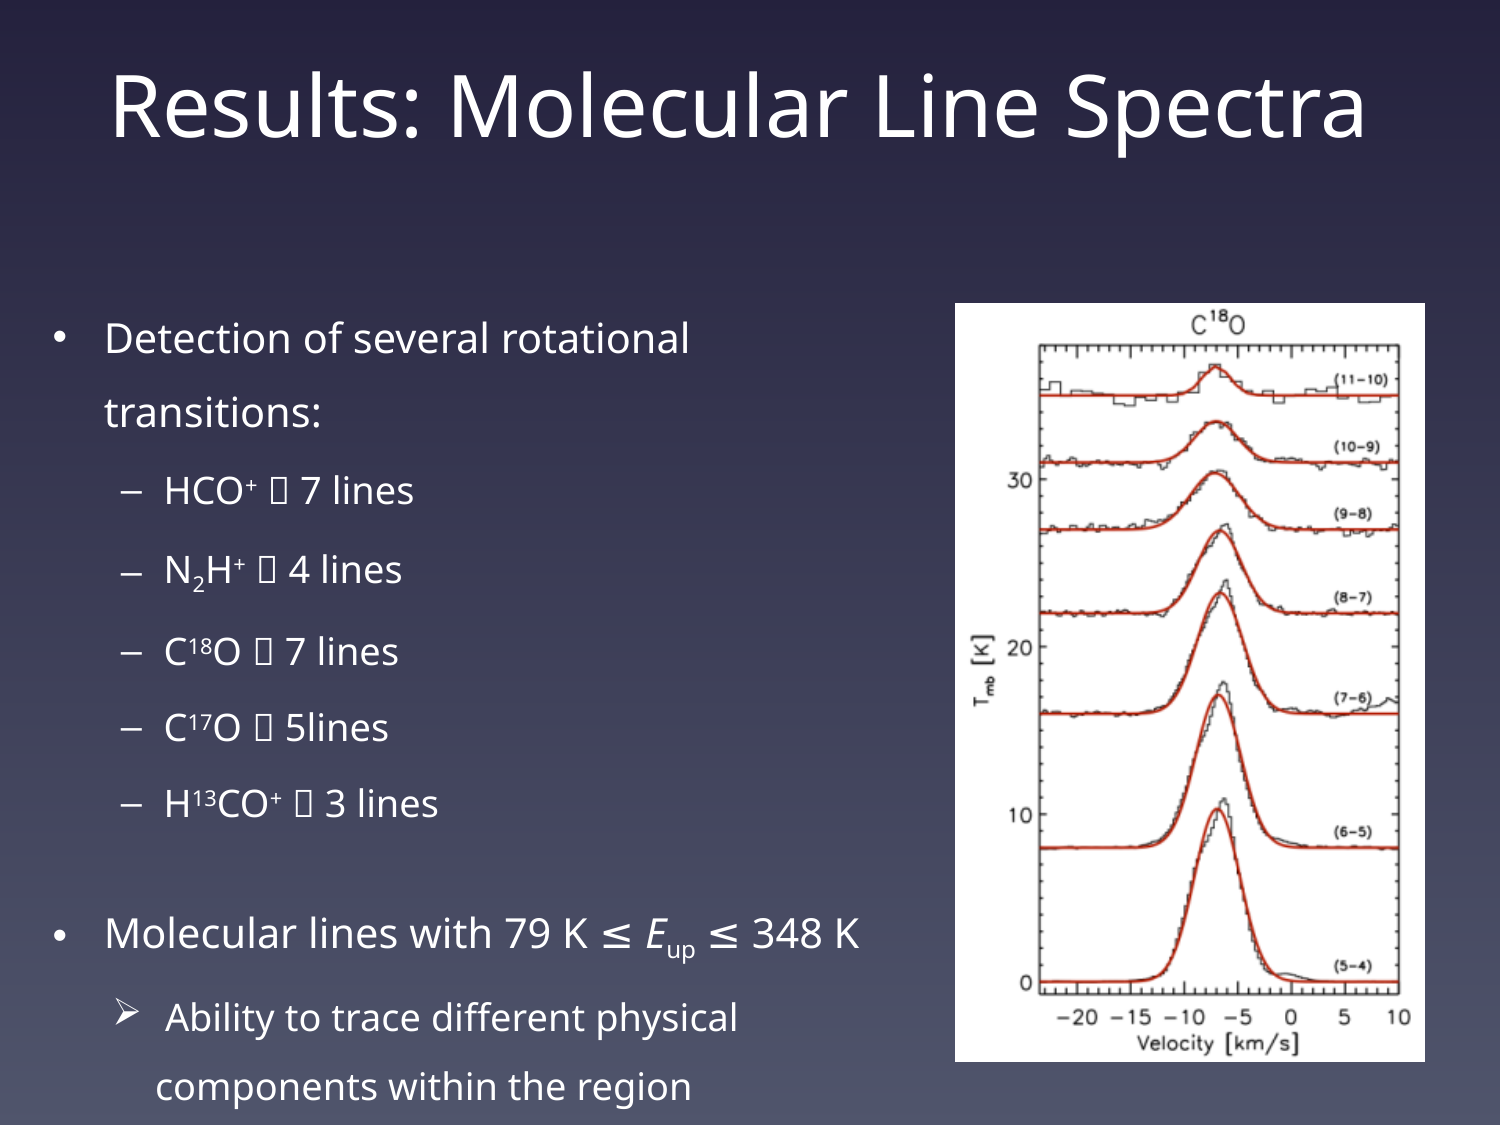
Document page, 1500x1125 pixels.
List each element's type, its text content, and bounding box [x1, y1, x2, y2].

picture [955, 302, 1426, 1062]
title Results: Molecular Line Spectra [75, 43, 1425, 232]
list Detection of several rotational transitions: HCO+  7 lines N2H+  4 lines C18O  7 lines C17O  5lines H13CO+  3 lines Molecular lines with 79 K ≤ Eup ≤ 348 K Ability to trace different physical components within the region [37, 279, 925, 1125]
